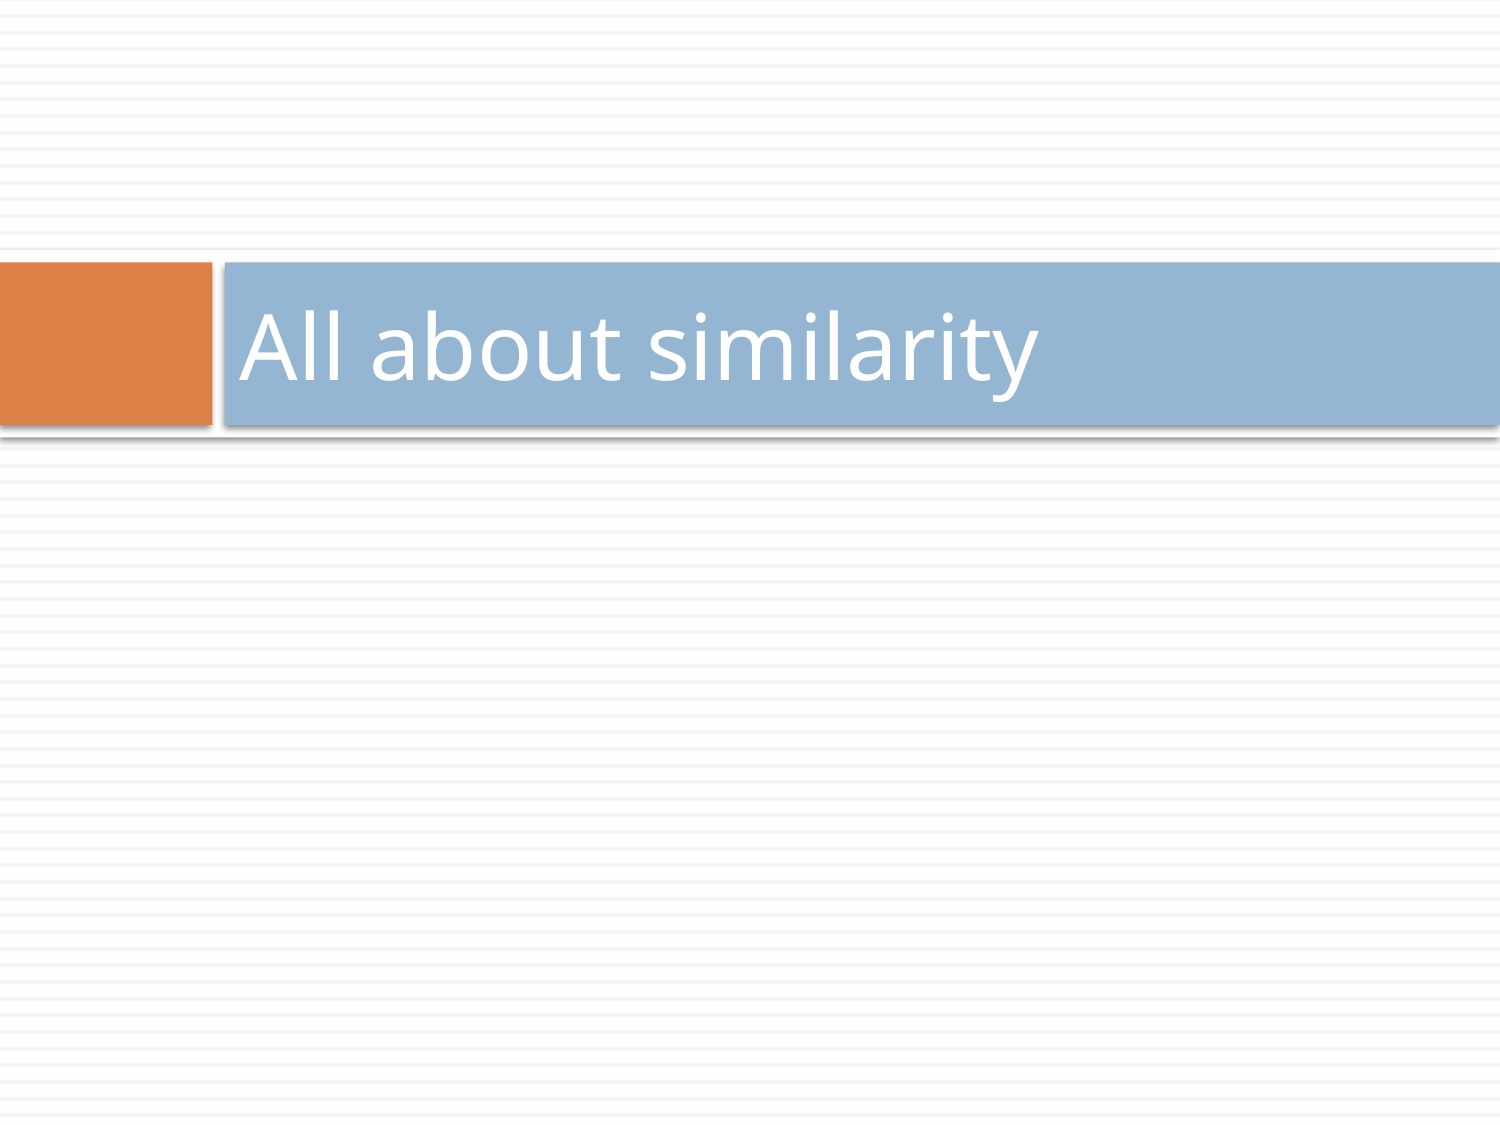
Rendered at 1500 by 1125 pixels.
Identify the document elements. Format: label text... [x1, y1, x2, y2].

title All about similarity [225, 262, 1475, 425]
